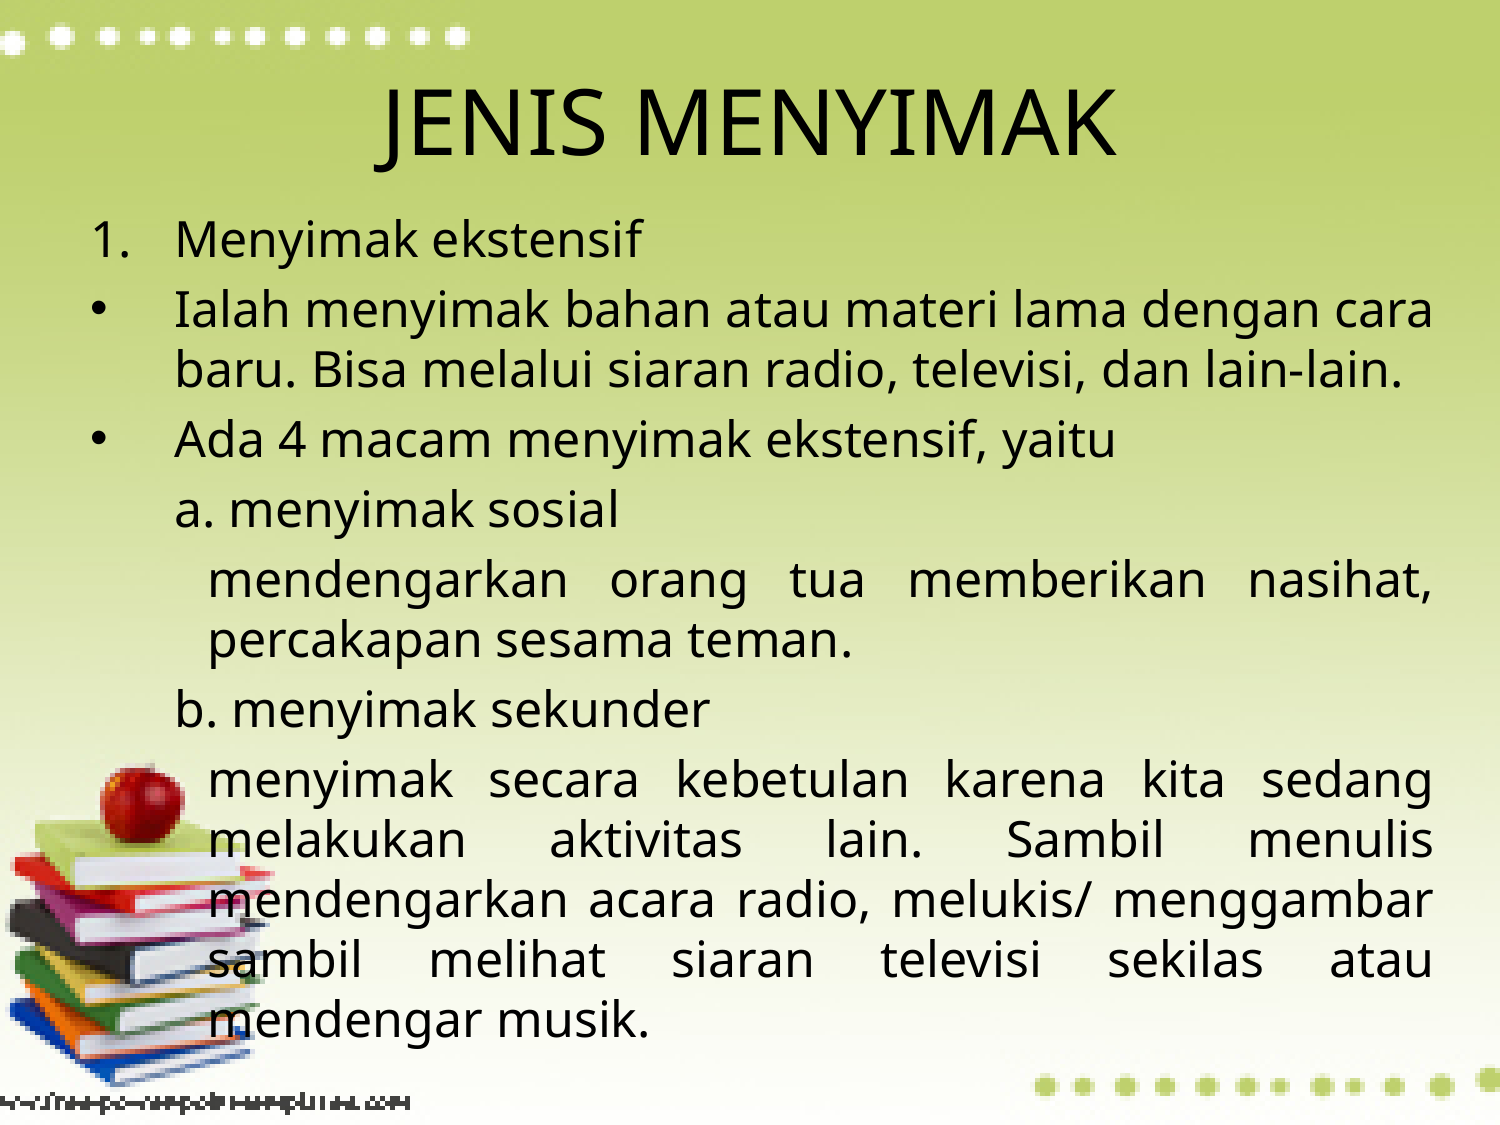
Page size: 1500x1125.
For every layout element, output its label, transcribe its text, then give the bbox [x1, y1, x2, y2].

picture [0, 0, 1500, 1125]
list Menyimak ekstensif Ialah menyimak bahan atau materi lama dengan cara baru. Bisa melalui siaran radio, televisi, dan lain-lain. Ada 4 macam menyimak ekstensif, yaitu a. menyimak sosial mendengarkan orang tua memberikan nasihat, percakapan sesama teman. b. menyimak sekunder menyimak secara kebetulan karena kita sedang melakukan aktivitas lain. Sambil menulis mendengarkan acara radio, melukis/ menggambar sambil melihat siaran televisi sekilas atau mendengar musik. [75, 200, 1450, 1063]
title JENIS MENYIMAK [75, 37, 1425, 200]
